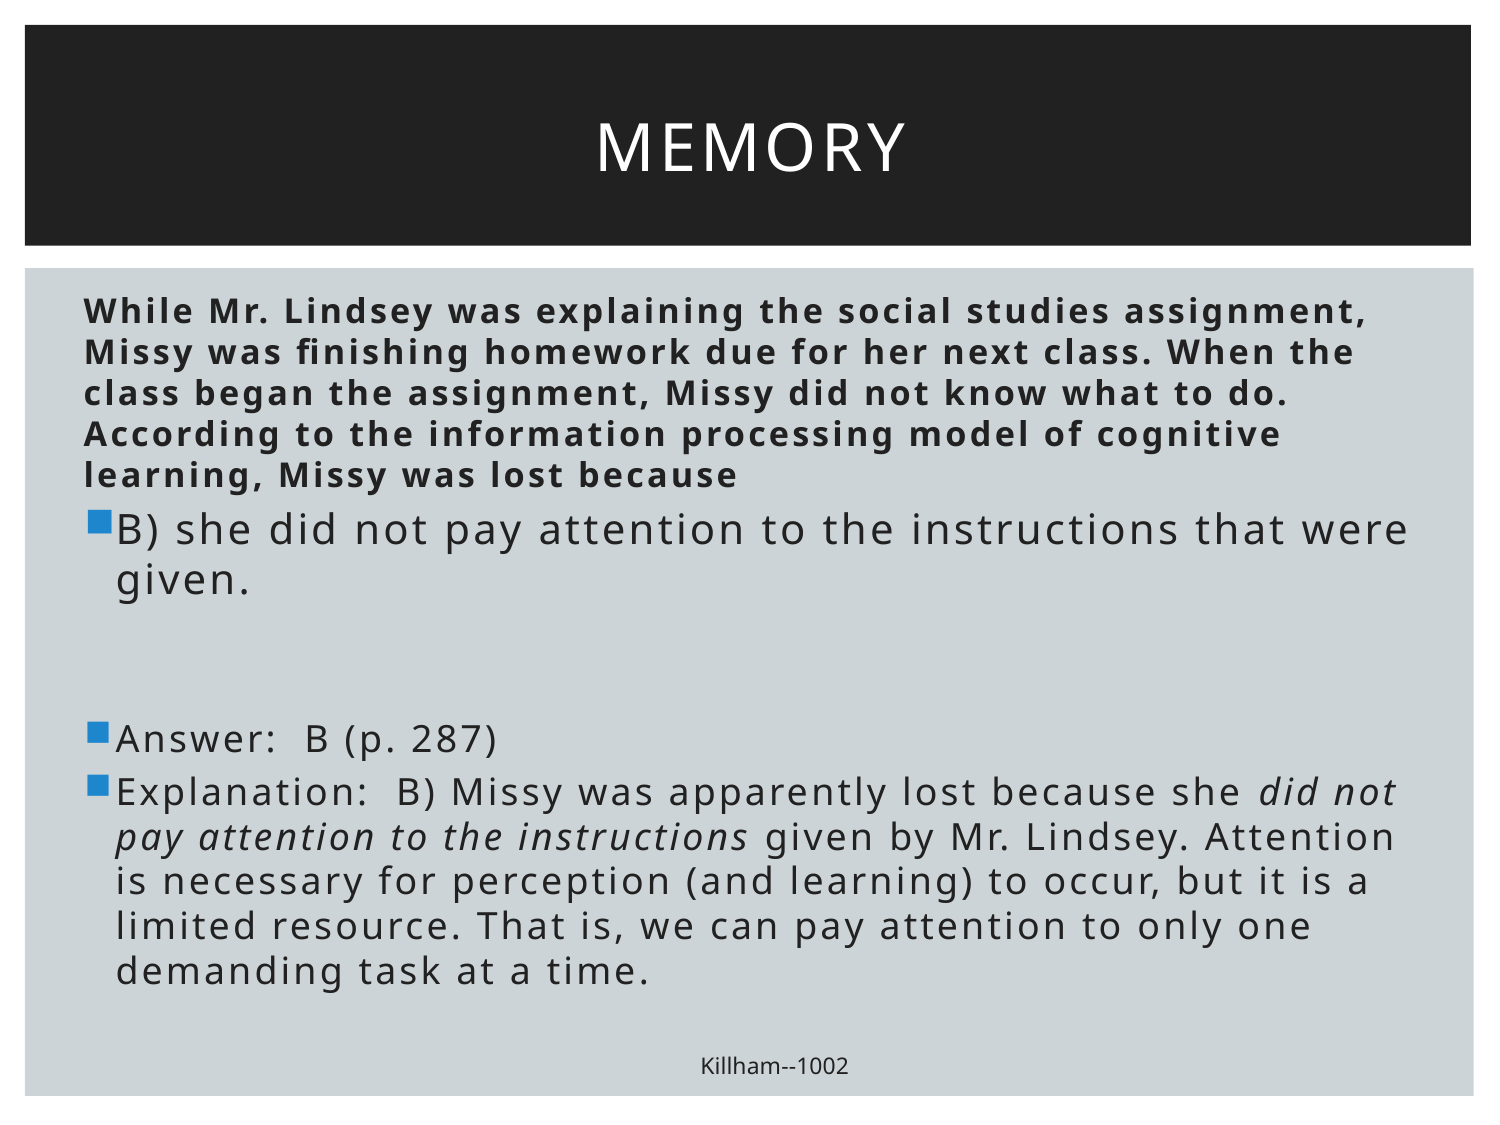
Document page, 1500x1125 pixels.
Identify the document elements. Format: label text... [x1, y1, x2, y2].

title Memory [62, 58, 1438, 232]
footer Killham--1002 [500, 1042, 1050, 1088]
list While Mr. Lindsey was explaining the social studies assignment, Missy was finishing homework due for her next class. When the class began the assignment, Missy did not know what to do. According to the information processing model of cognitive learning, Missy was lost because B) she did not pay attention to the instructions that were given. Answer: B (p. 287) Explanation: B) Missy was apparently lost because she did not pay attention to the instructions given by Mr. Lindsey. Attention is necessary for perception (and learning) to occur, but it is a limited resource. That is, we can pay attention to only one demanding task at a time. [62, 281, 1442, 1005]
